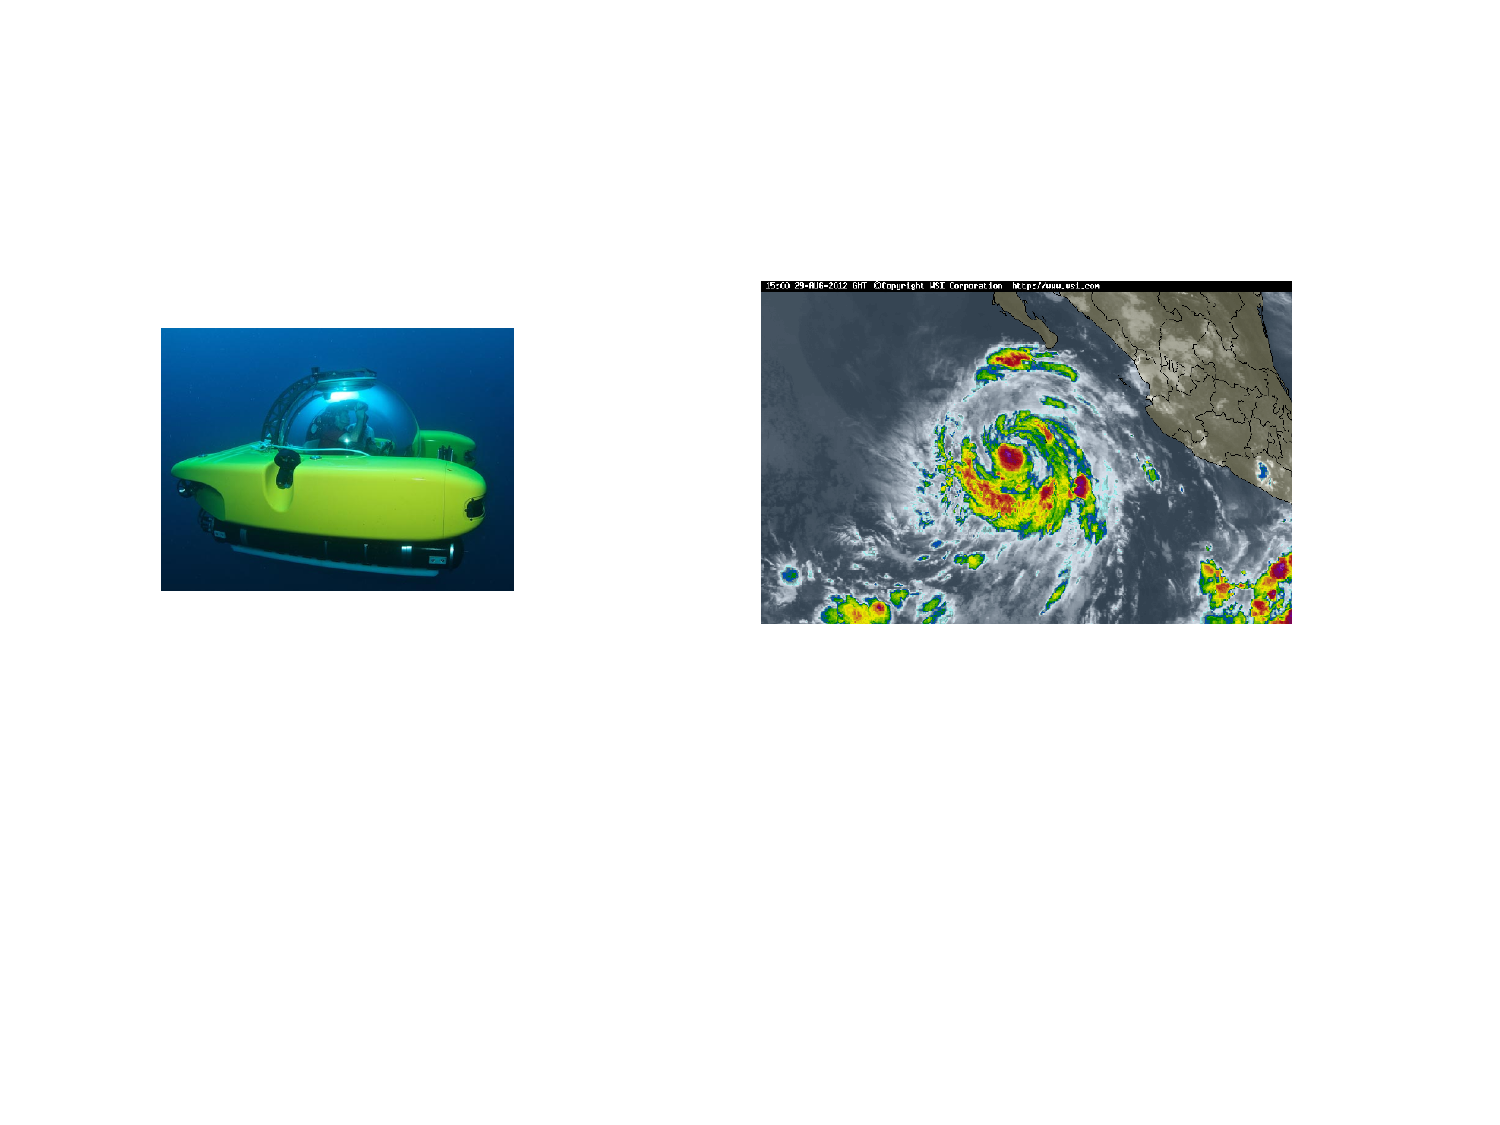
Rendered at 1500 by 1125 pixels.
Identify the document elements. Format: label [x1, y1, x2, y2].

picture [761, 280, 1292, 625]
picture [160, 327, 514, 591]
